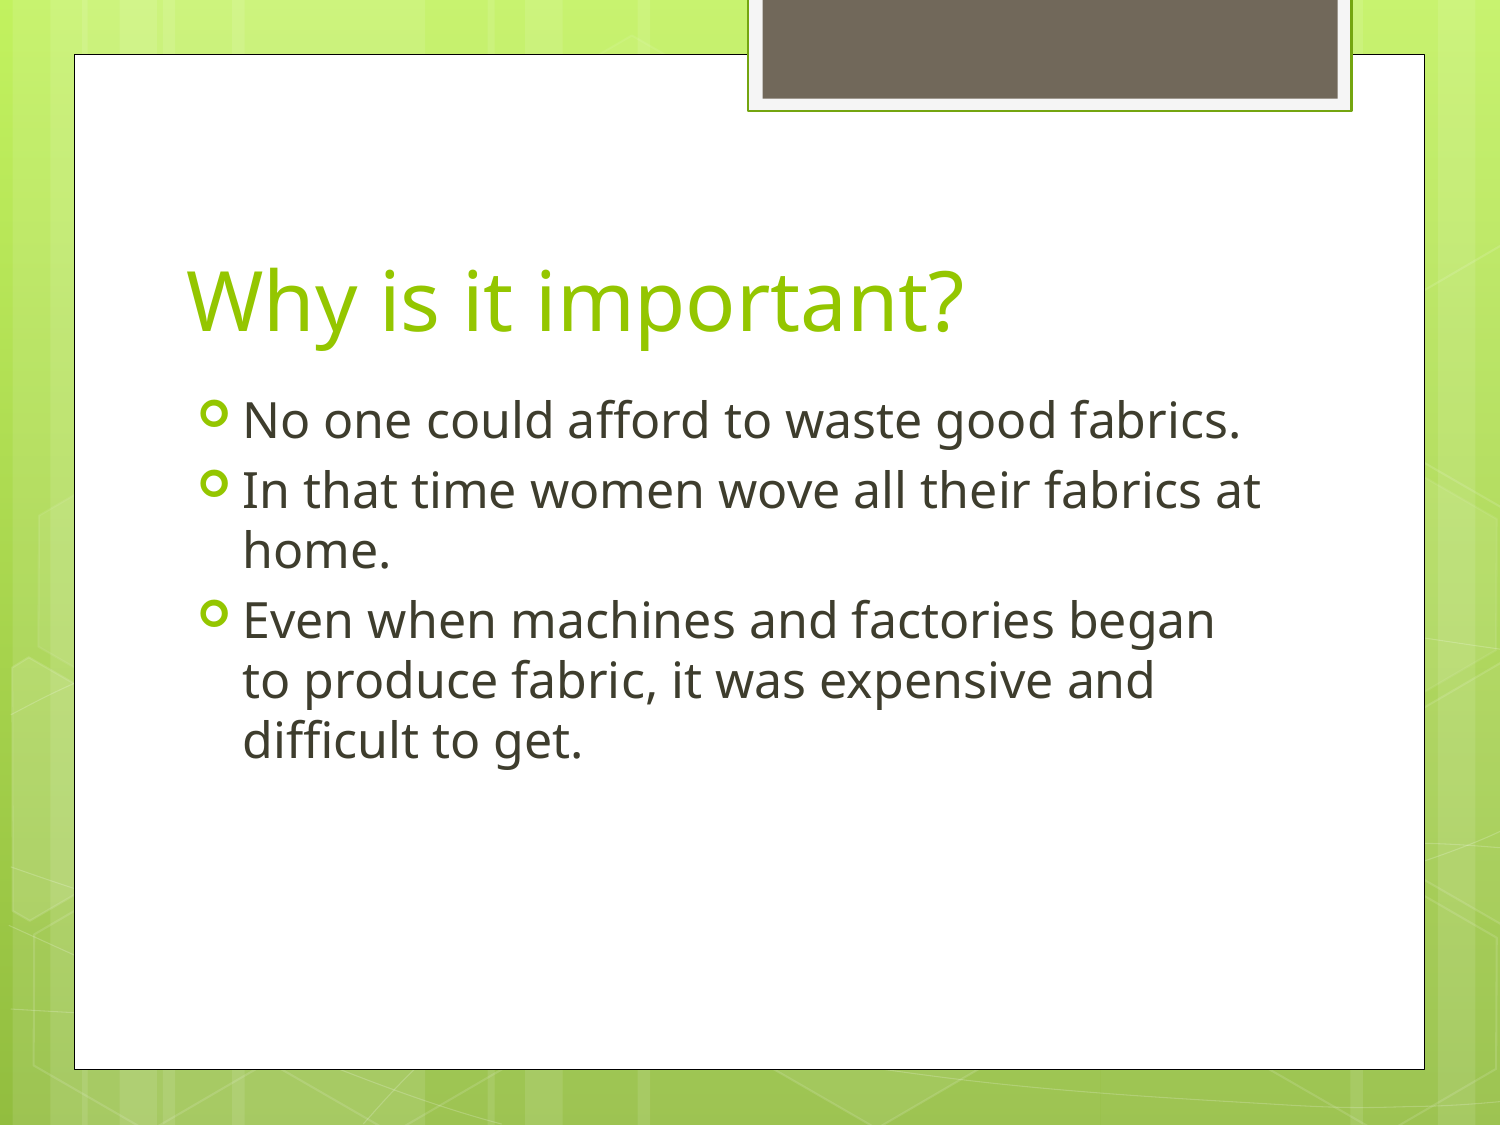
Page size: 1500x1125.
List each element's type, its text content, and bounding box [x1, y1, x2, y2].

title Why is it important? [171, 168, 1324, 357]
list No one could afford to waste good fabrics. In that time women wove all their fabrics at home. Even when machines and factories began to produce fabric, it was expensive and difficult to get. [171, 381, 1283, 957]
